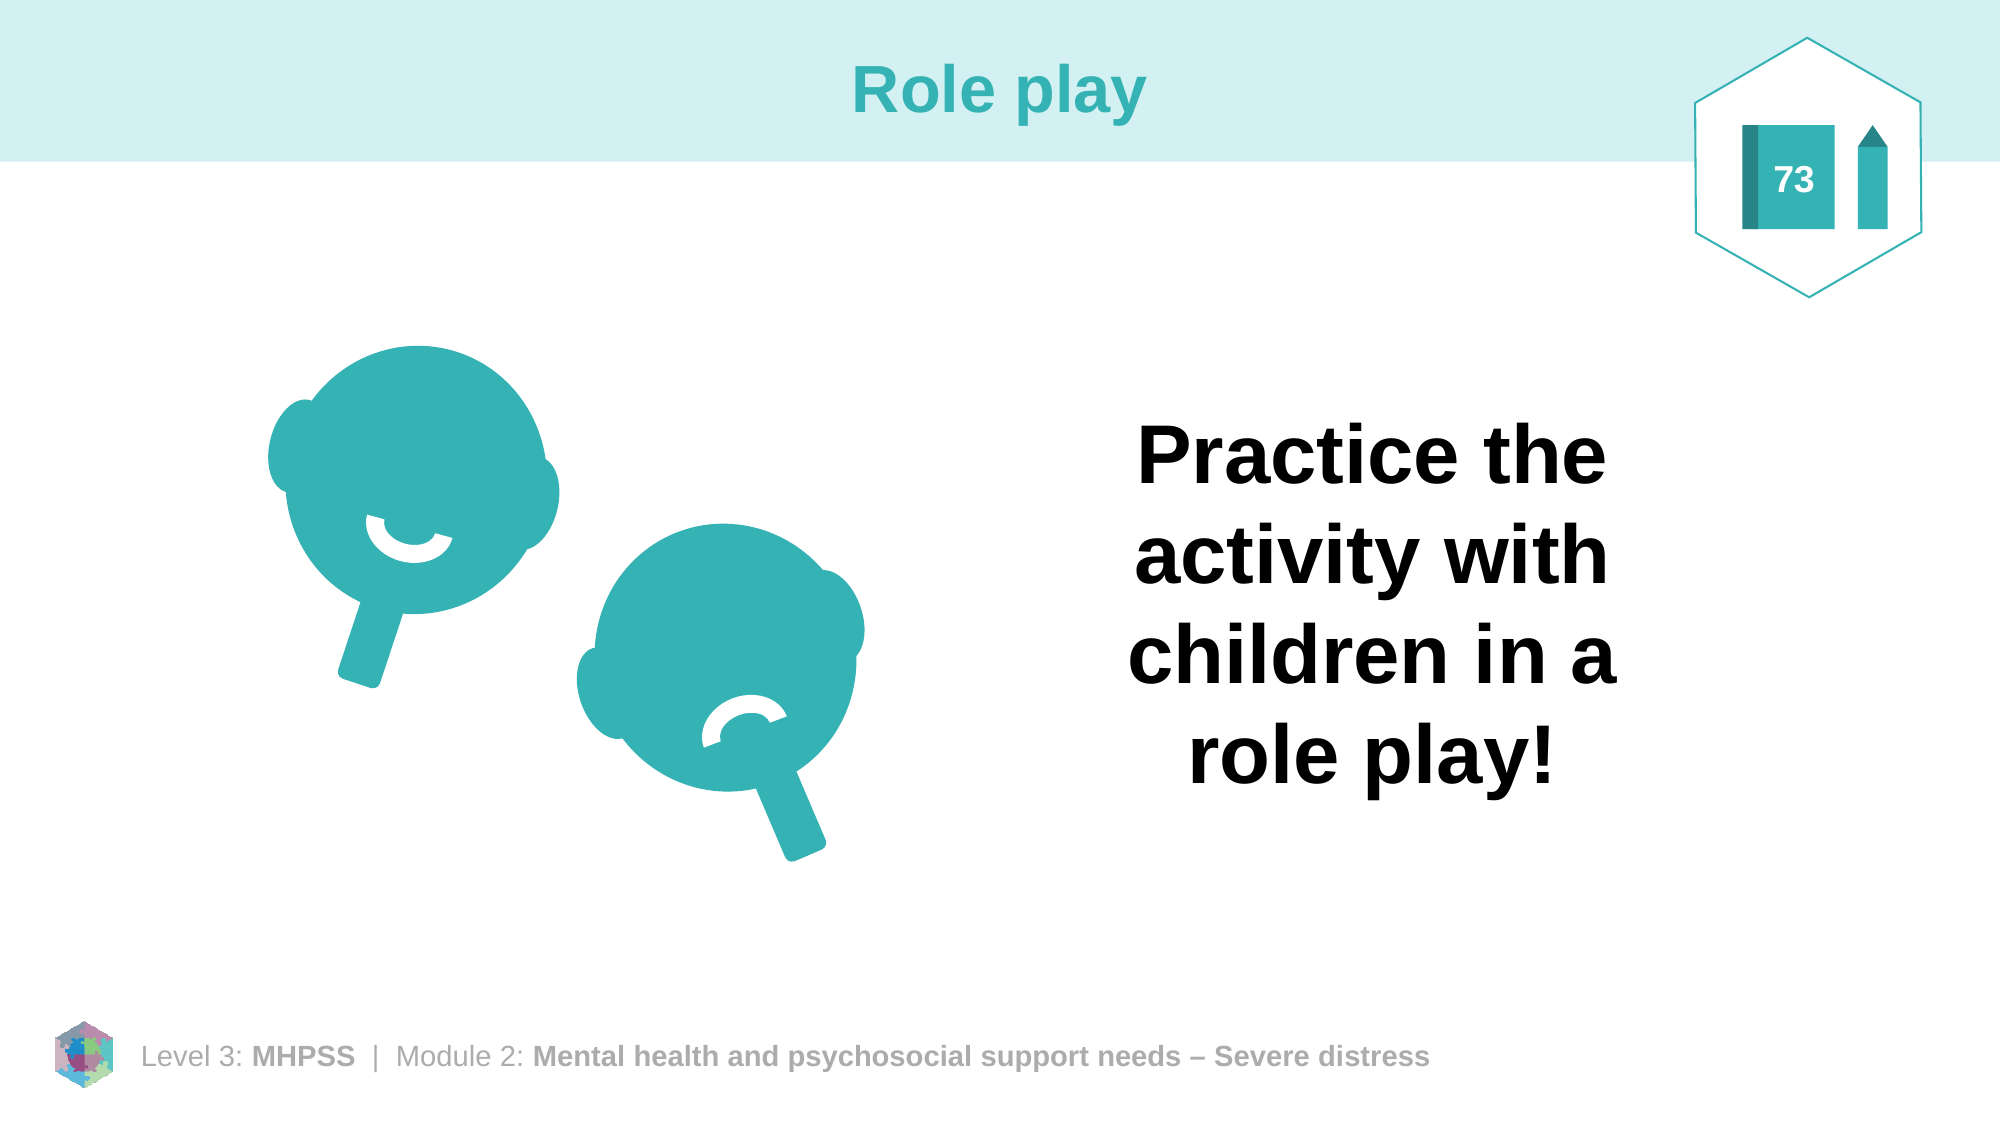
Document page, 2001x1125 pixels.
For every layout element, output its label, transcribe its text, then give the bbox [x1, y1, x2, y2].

text_box Practice the activity with children in a role play! [1040, 393, 1705, 808]
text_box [257, 317, 575, 691]
picture [55, 1021, 113, 1088]
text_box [581, 491, 899, 869]
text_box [1639, 5, 1978, 330]
title Role play [137, 19, 1634, 163]
